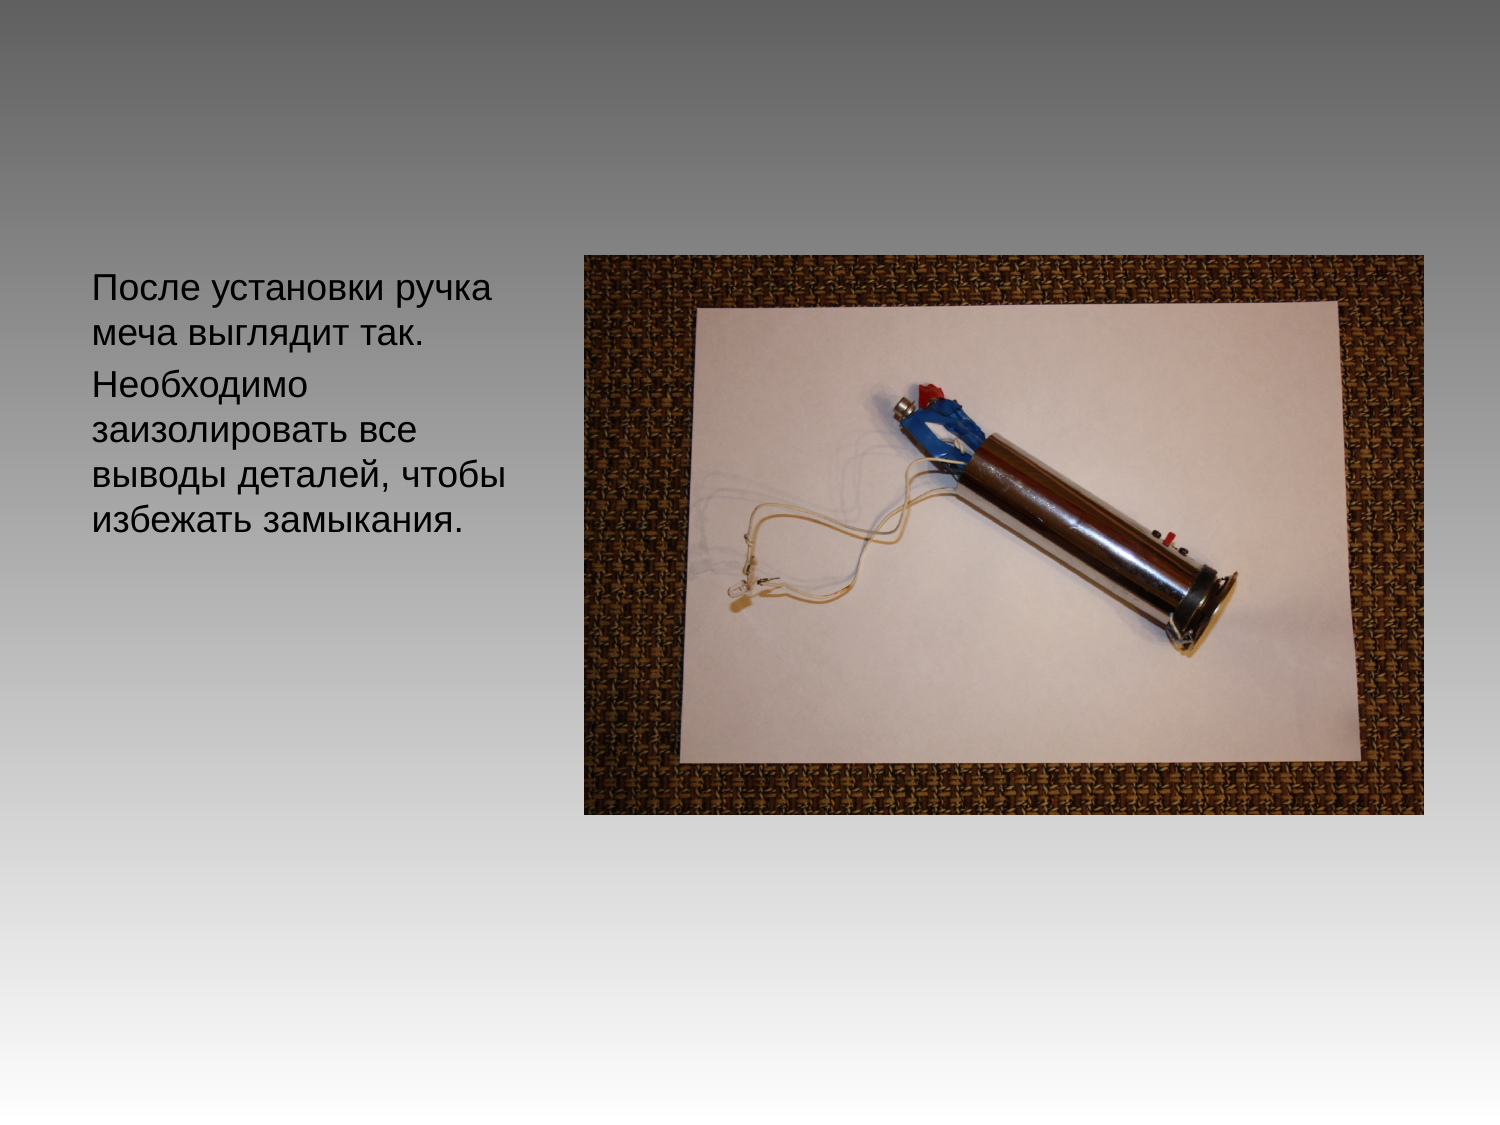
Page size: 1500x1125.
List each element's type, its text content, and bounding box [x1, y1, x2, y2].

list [584, 255, 1424, 815]
list После установки ручка меча выглядит так. Необходимо заизолировать все выводы деталей, чтобы избежать замыкания. [76, 255, 571, 1025]
